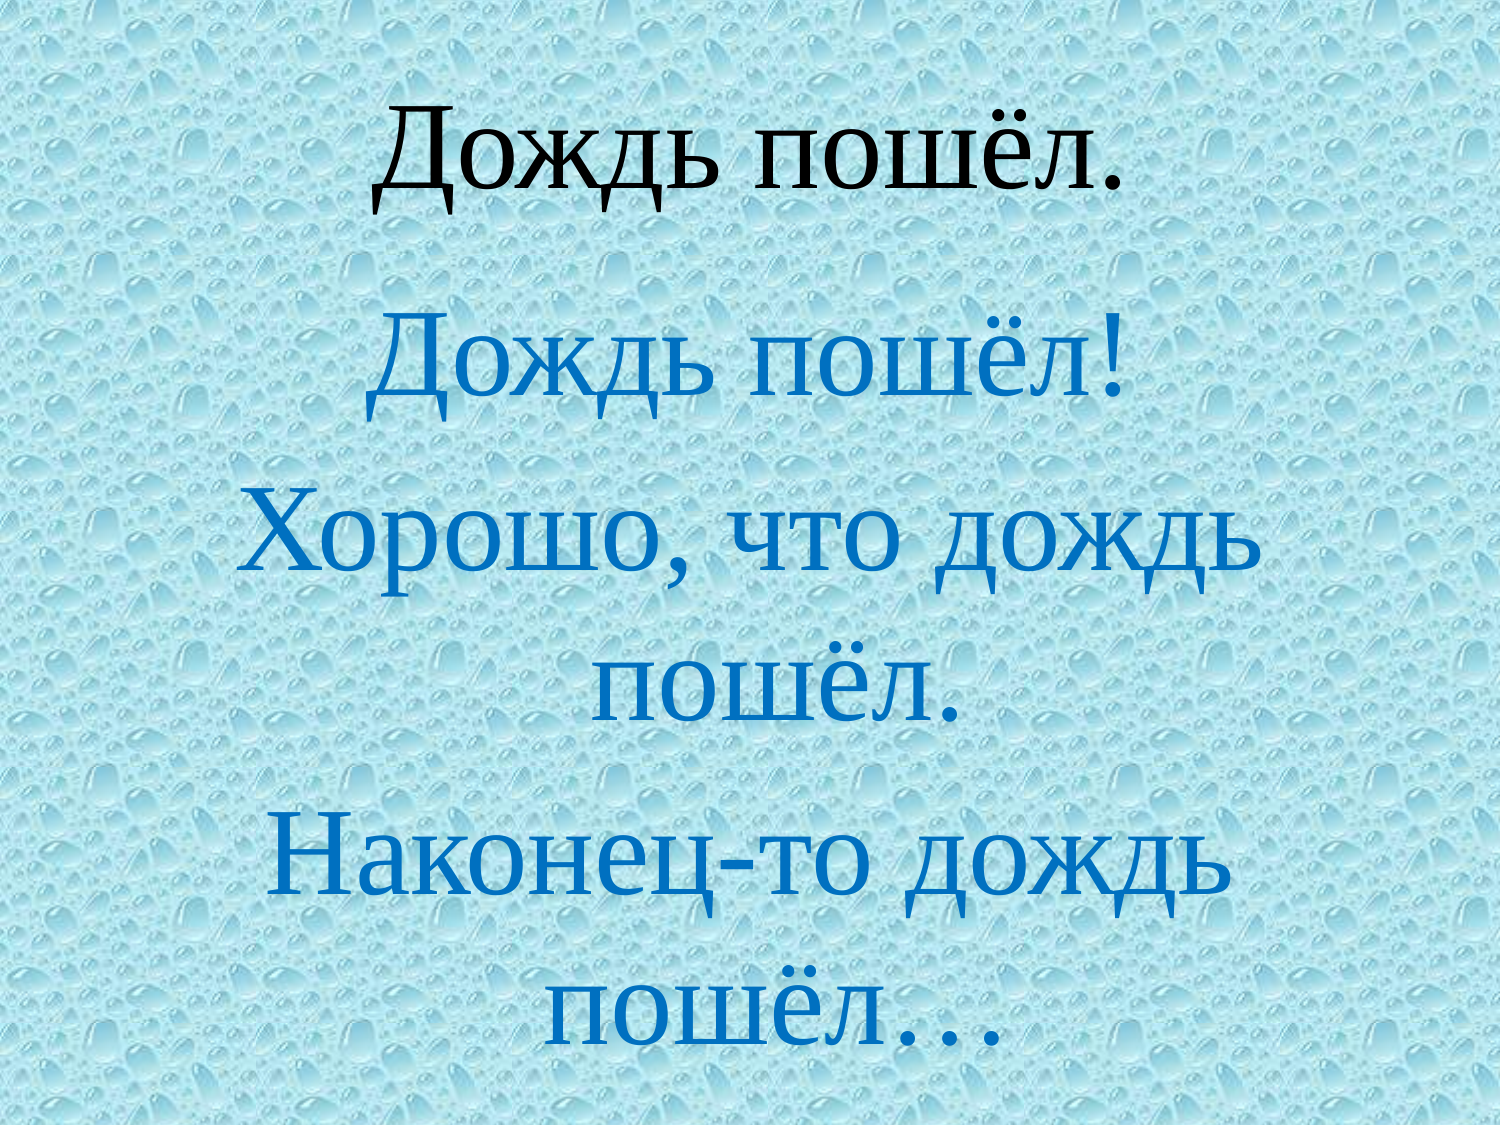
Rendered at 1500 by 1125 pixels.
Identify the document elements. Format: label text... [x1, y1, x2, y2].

title Дождь пошёл. [75, 45, 1425, 233]
list Дождь пошёл! Хорошо, что дождь пошёл. Наконец-то дождь пошёл… [75, 262, 1425, 1005]
picture [0, 0, 1500, 1125]
